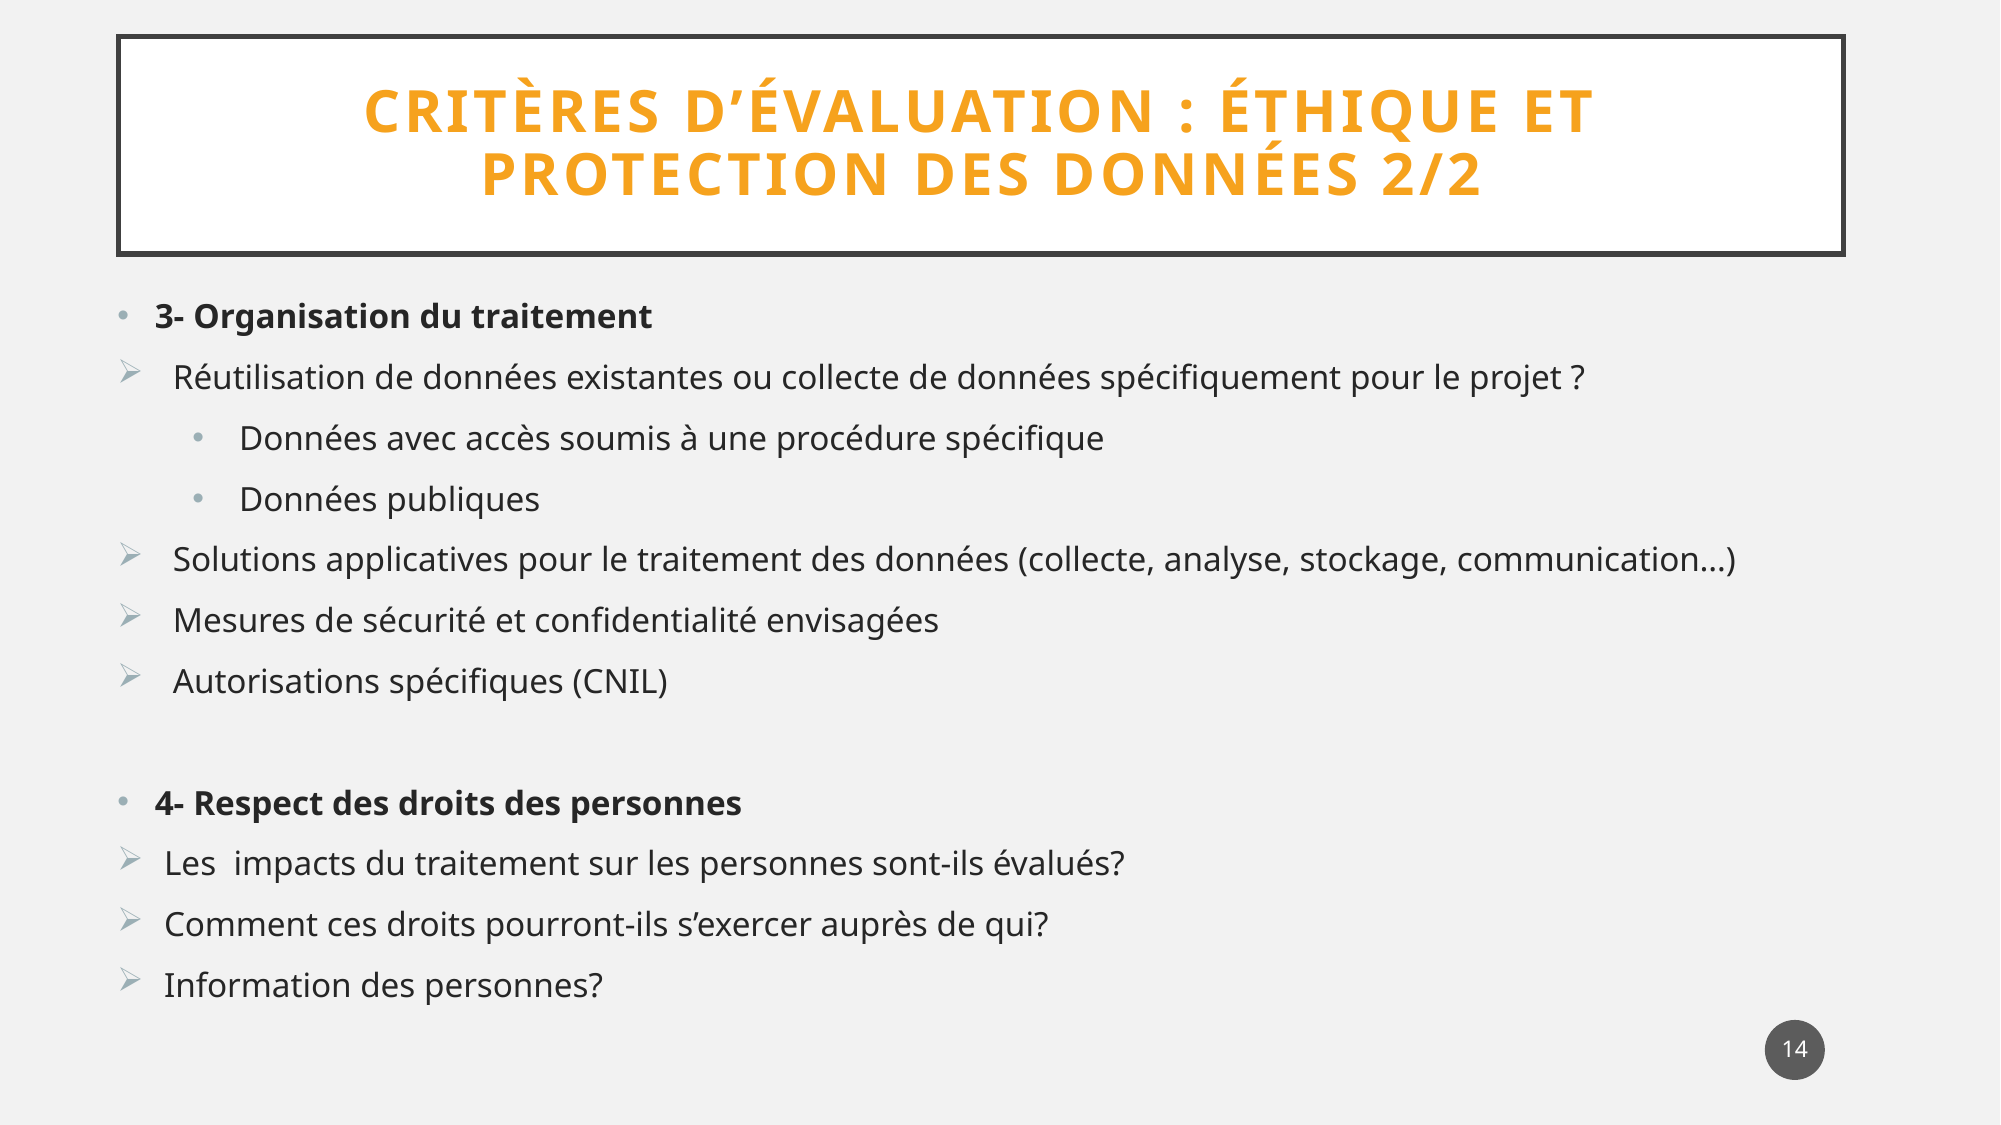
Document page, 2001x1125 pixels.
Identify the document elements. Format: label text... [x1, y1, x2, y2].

slide_number 14 [1764, 1019, 1825, 1080]
list 3- Organisation du traitement Réutilisation de données existantes ou collecte de données spécifiquement pour le projet ? Données avec accès soumis à une procédure spécifique Données publiques Solutions applicatives pour le traitement des données (collecte, analyse, stockage, communication…) Mesures de sécurité et confidentialité envisagées Autorisations spécifiques (CNIL) 4- Respect des droits des personnes Les impacts du traitement sur les personnes sont-ils évalués? Comment ces droits pourront-ils s’exercer auprès de qui? Information des personnes? [102, 287, 1860, 1125]
title CRITÈRES D’ÉVALUATION : ÉTHIQUE ET PROTECTION DES DONNÉES 2/2 [116, 34, 1846, 257]
